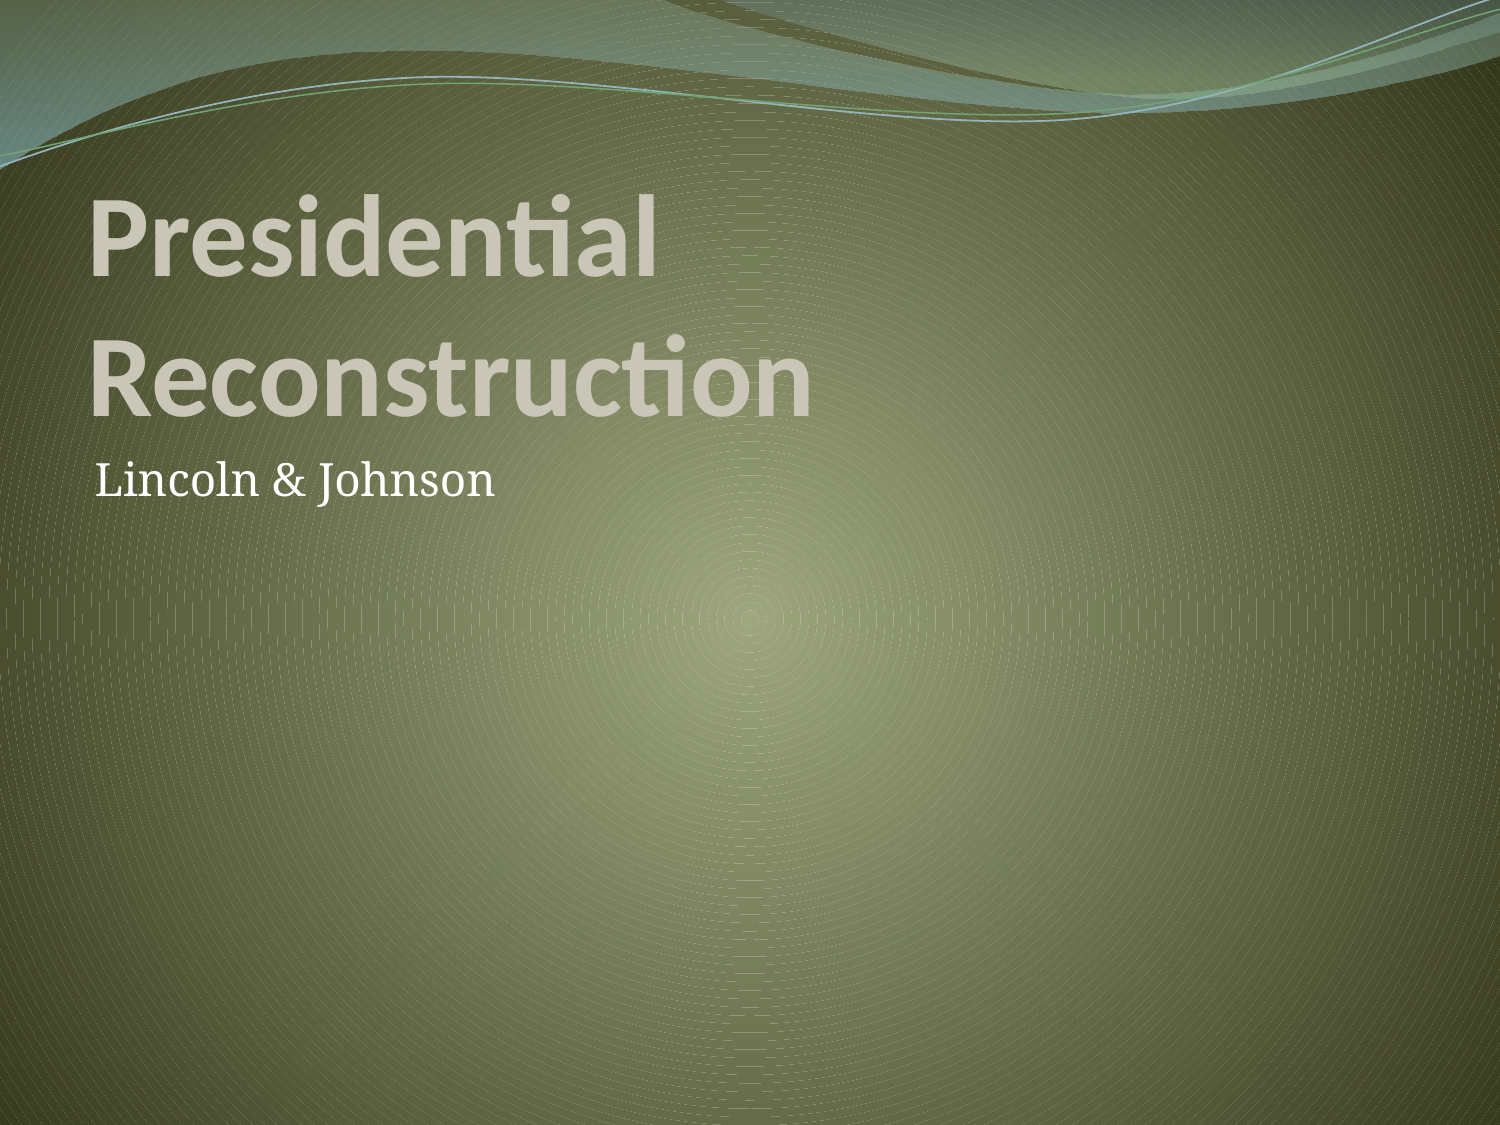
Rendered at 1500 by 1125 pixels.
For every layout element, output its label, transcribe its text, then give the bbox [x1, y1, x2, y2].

title Presidential Reconstruction [86, 216, 1362, 440]
list Lincoln & Johnson [86, 443, 1362, 692]
